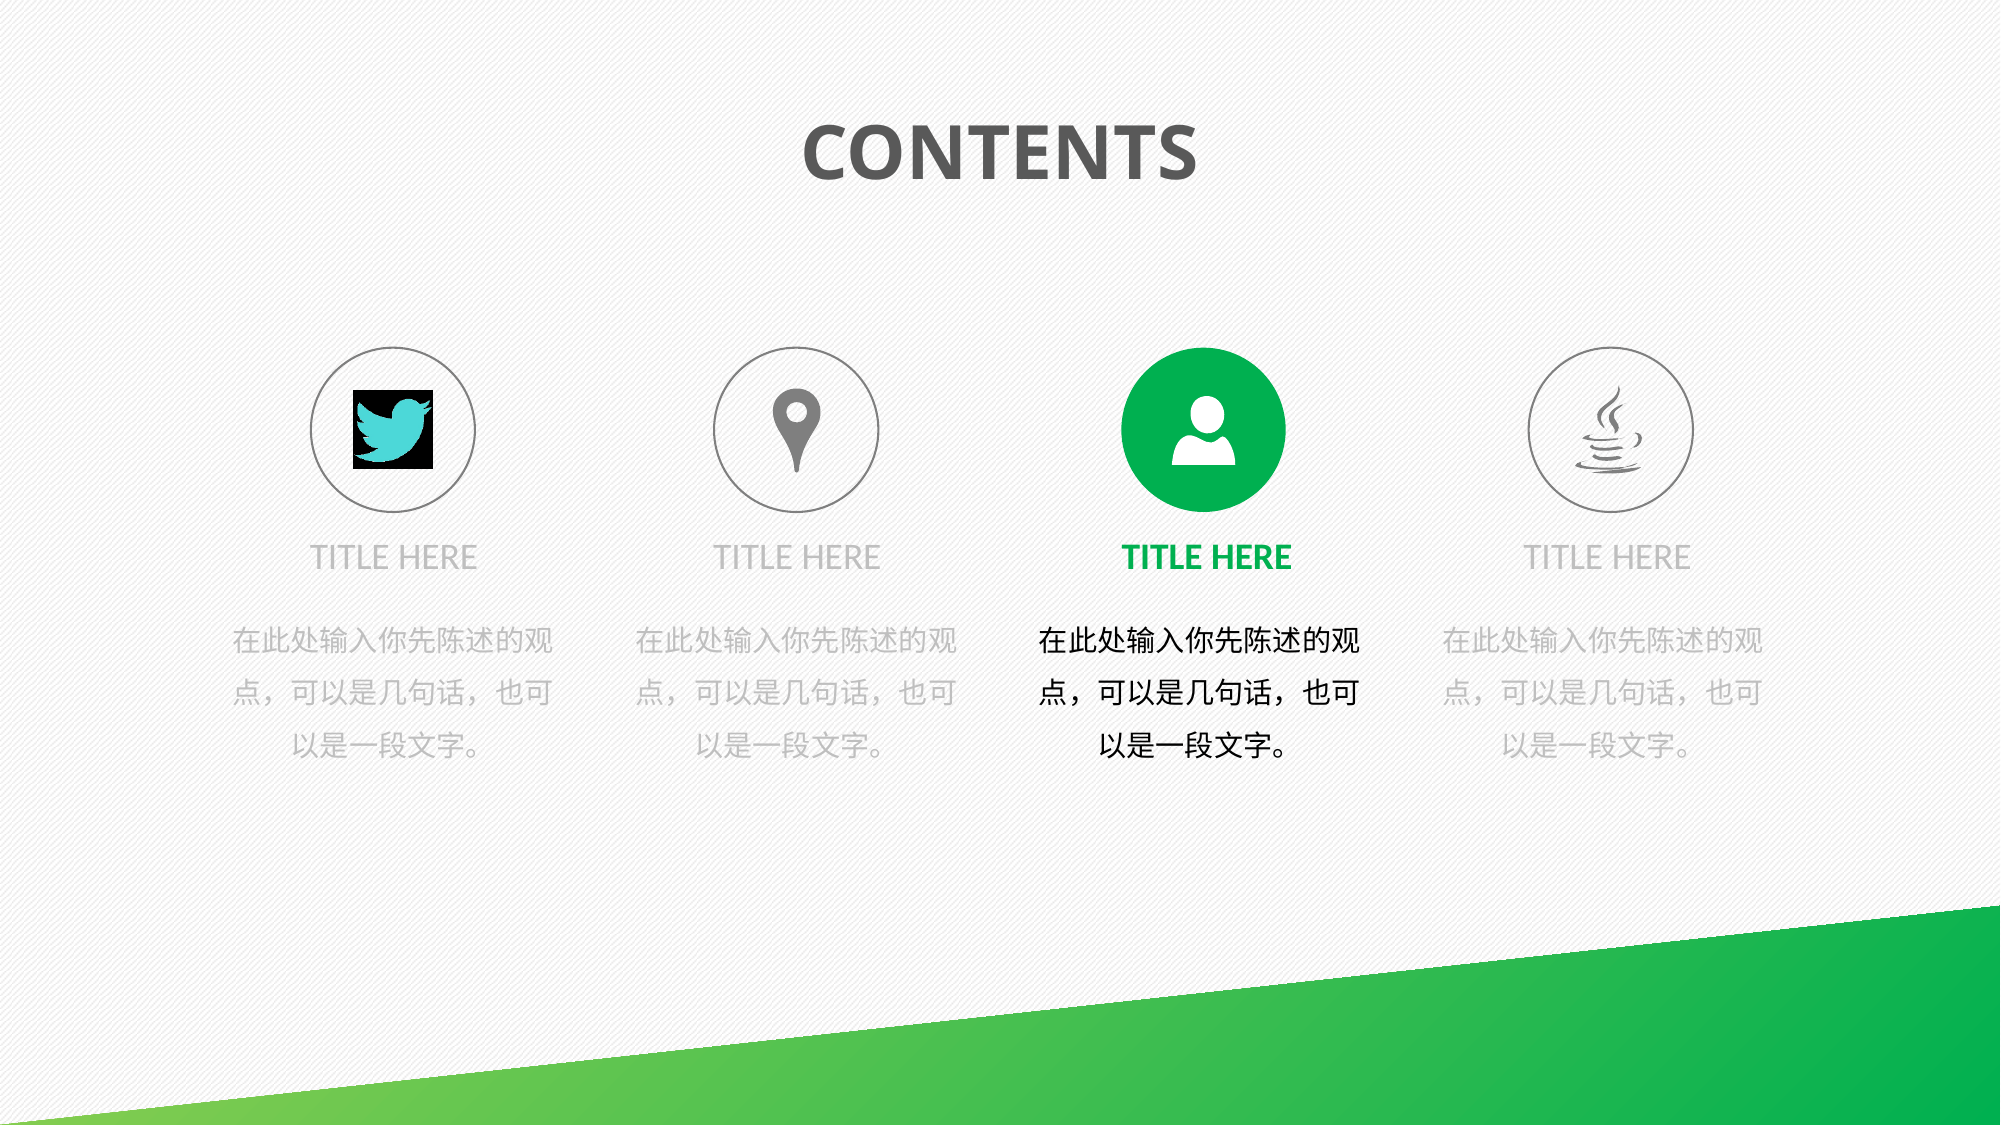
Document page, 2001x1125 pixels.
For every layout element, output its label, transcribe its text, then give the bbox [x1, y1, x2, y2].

text_box [772, 388, 821, 473]
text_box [1574, 384, 1648, 475]
text_box [0, 905, 2000, 1125]
text_box CONTENTS [785, 97, 1214, 203]
text_box 在此处输入你先陈述的观点，可以是几句话，也可以是一段文字。 [1020, 597, 1379, 770]
text_box [1528, 347, 1693, 513]
text_box 在此处输入你先陈述的观点，可以是几句话，也可以是一段文字。 [214, 597, 572, 770]
text_box 在此处输入你先陈述的观点，可以是几句话，也可以是一段文字。 [617, 597, 976, 770]
text_box [714, 347, 879, 513]
text_box [1121, 347, 1286, 513]
text_box TITLE HERE [1106, 524, 1308, 585]
text_box TITLE HERE [1508, 524, 1707, 585]
text_box TITLE HERE [698, 524, 897, 585]
text_box TITLE HERE [295, 524, 494, 585]
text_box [1171, 394, 1236, 465]
text_box [310, 347, 475, 513]
picture [0, 0, 2001, 1125]
text_box 在此处输入你先陈述的观点，可以是几句话，也可以是一段文字。 [1423, 597, 1782, 770]
